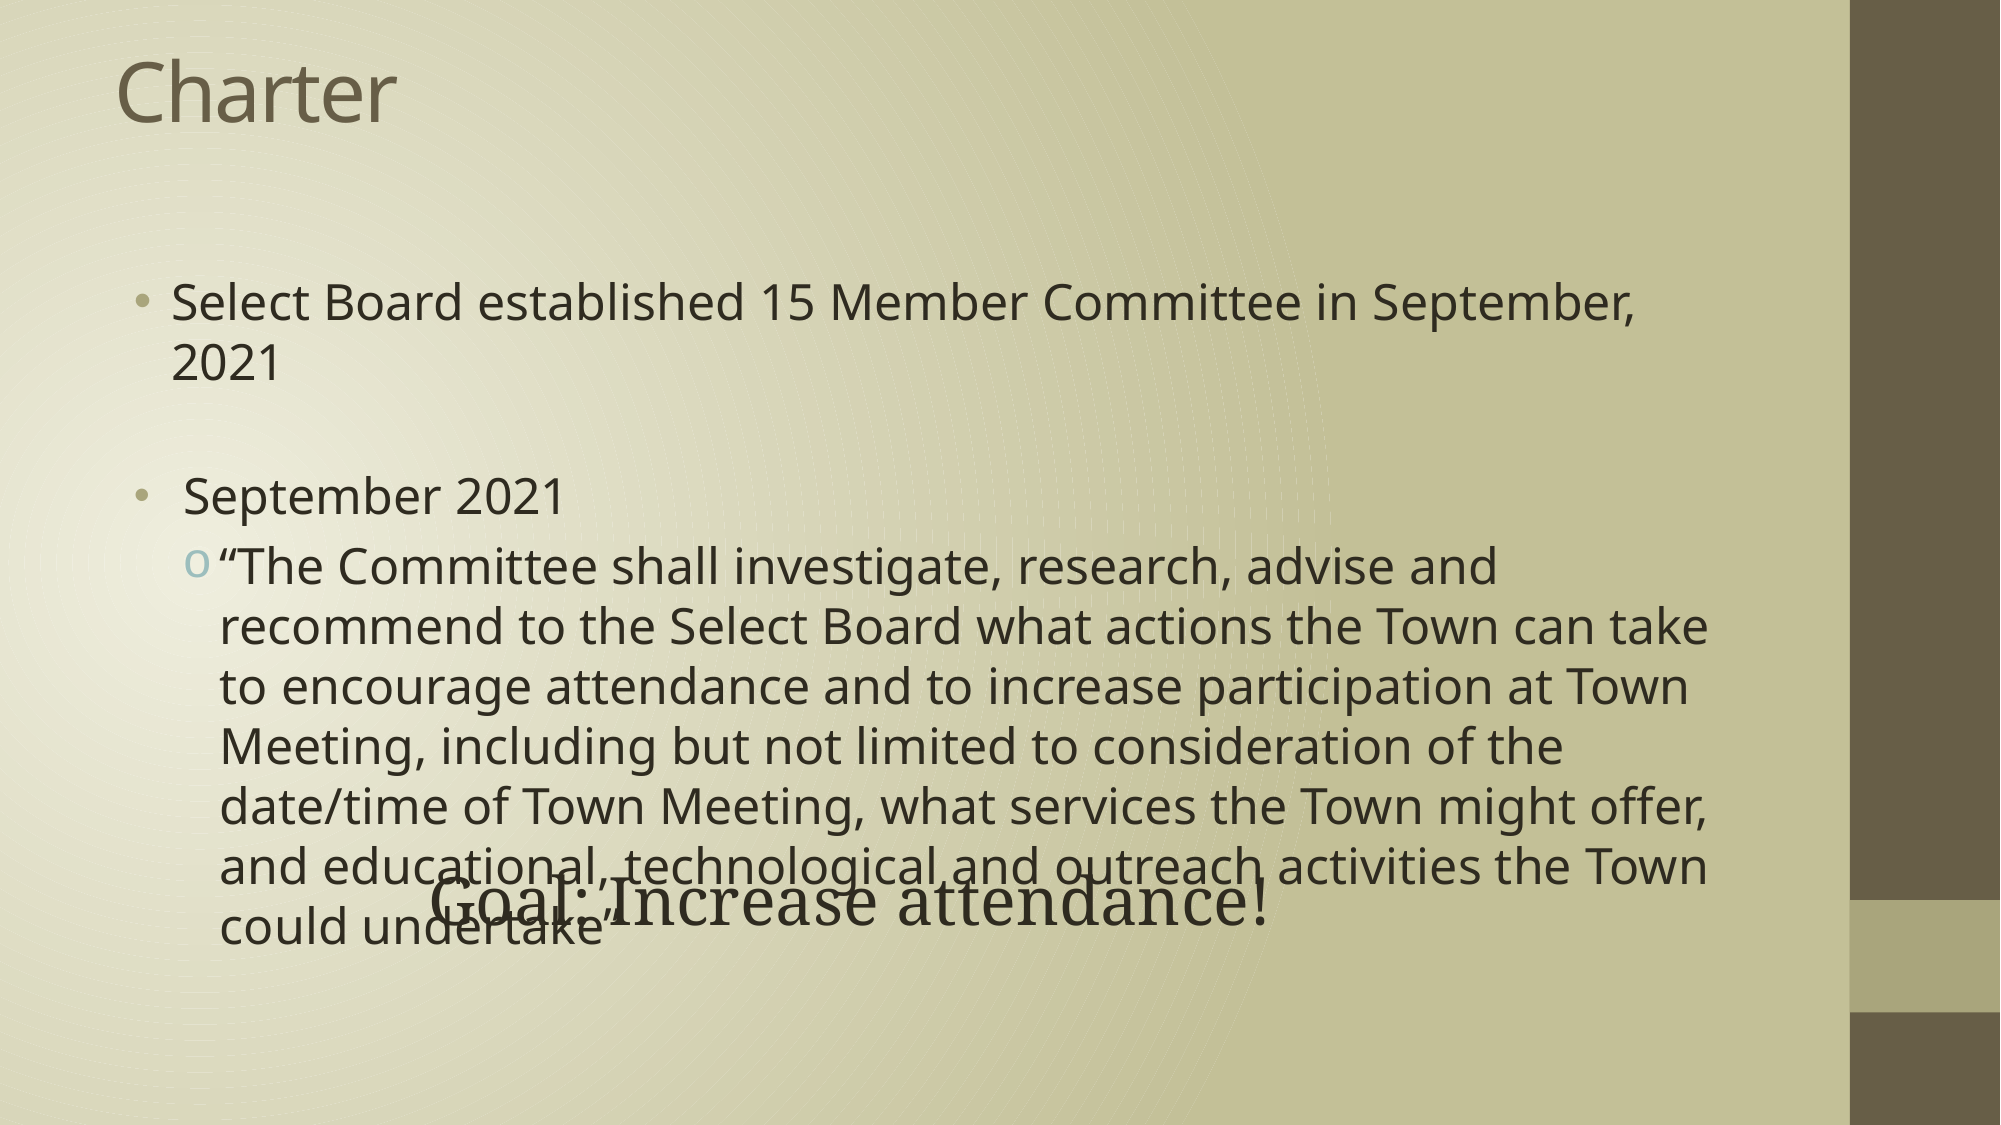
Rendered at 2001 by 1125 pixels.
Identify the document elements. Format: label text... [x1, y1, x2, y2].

title Charter [99, 45, 1767, 233]
text_box Goal: Increase attendance! [413, 851, 1305, 947]
list Select Board established 15 Member Committee in September, 2021 September 2021 “The Committee shall investigate, research, advise and recommend to the Select Board what actions the Town can take to encourage attendance and to increase participation at Town Meeting, including but not limited to consideration of the date/time of Town Meeting, what services the Town might offer, and educational, technological and outreach activities the Town could undertake” [99, 262, 1767, 1050]
